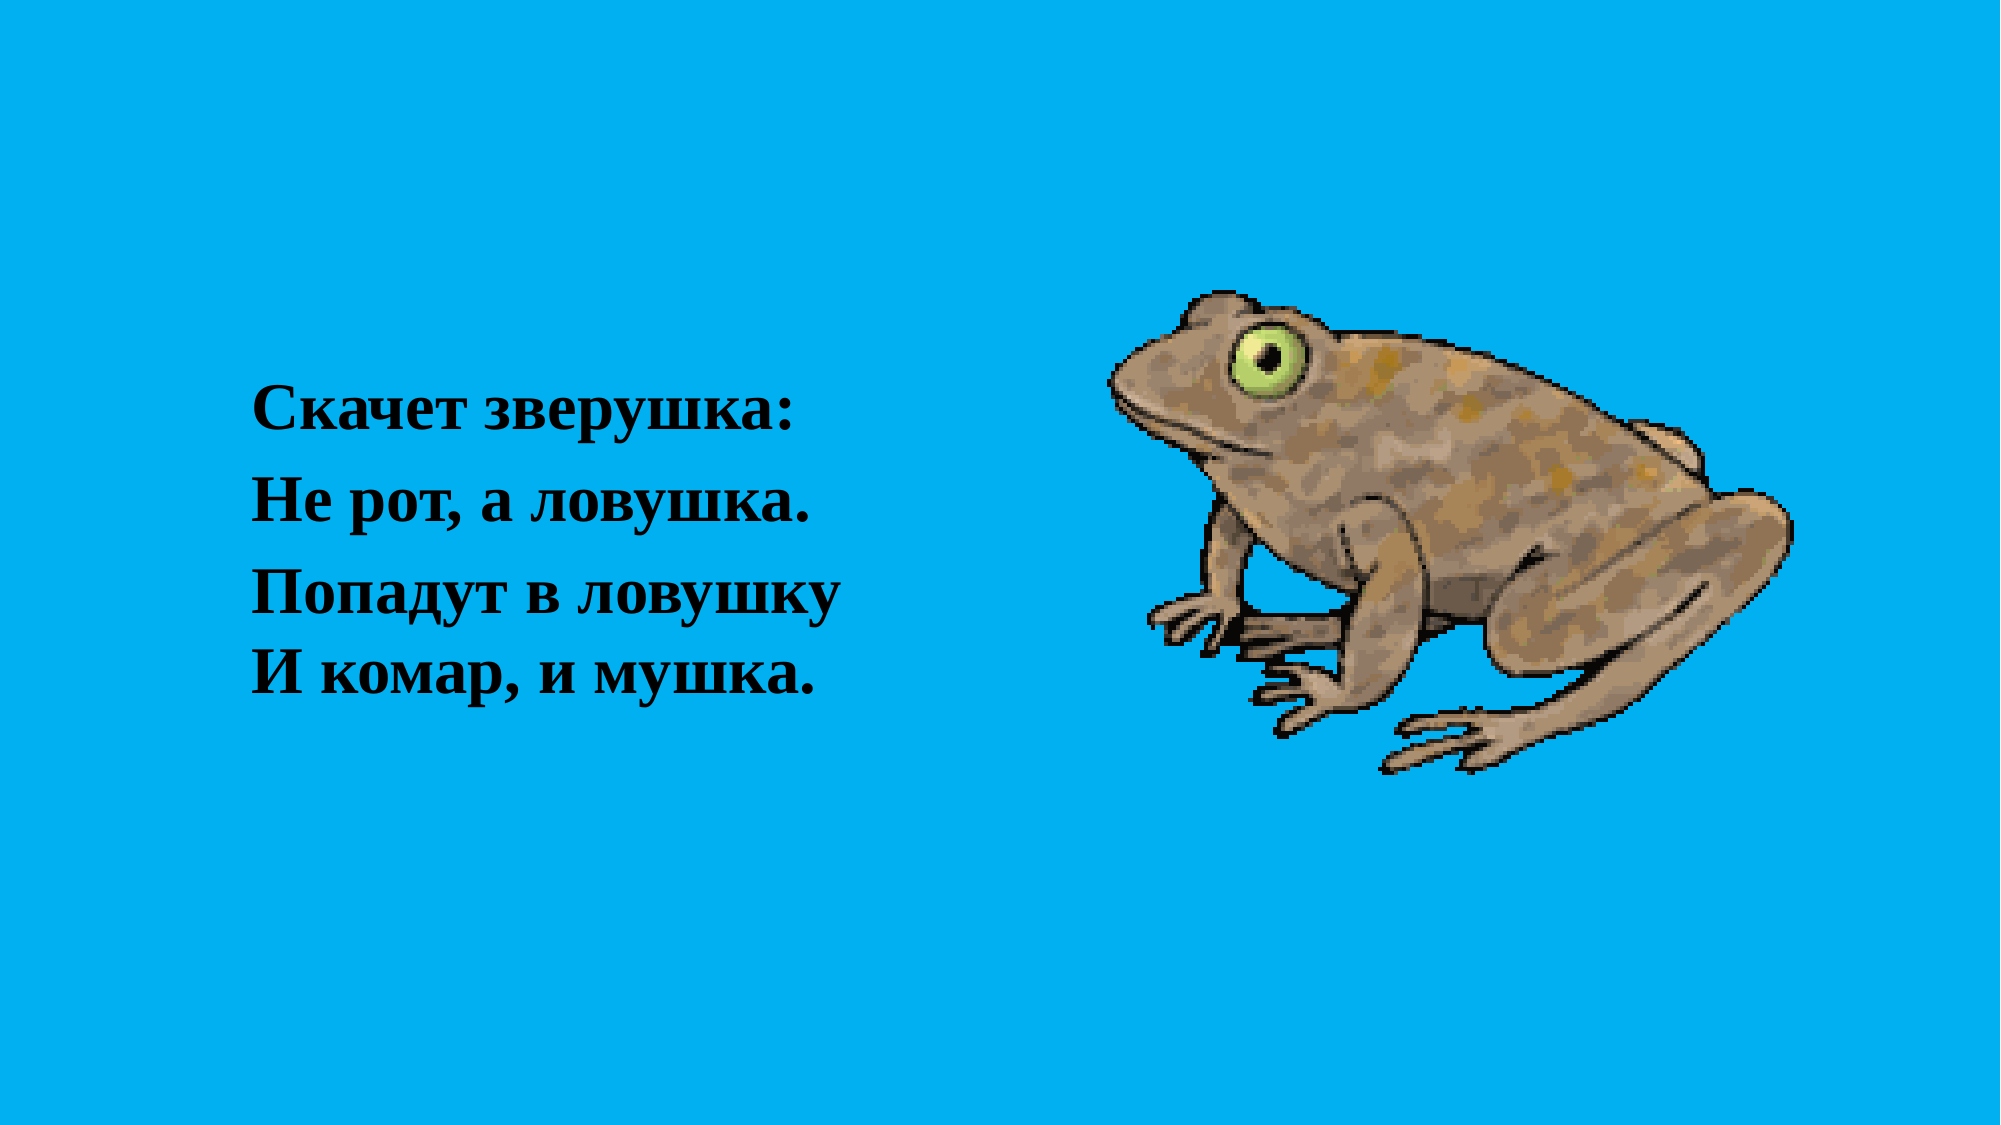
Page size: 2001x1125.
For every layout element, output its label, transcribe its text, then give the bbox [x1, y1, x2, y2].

text_box Скачет зверушка: Не рот, а ловушка. Попадут в ловушку И комар, и мушка. [236, 343, 1063, 715]
picture [1108, 291, 1793, 774]
